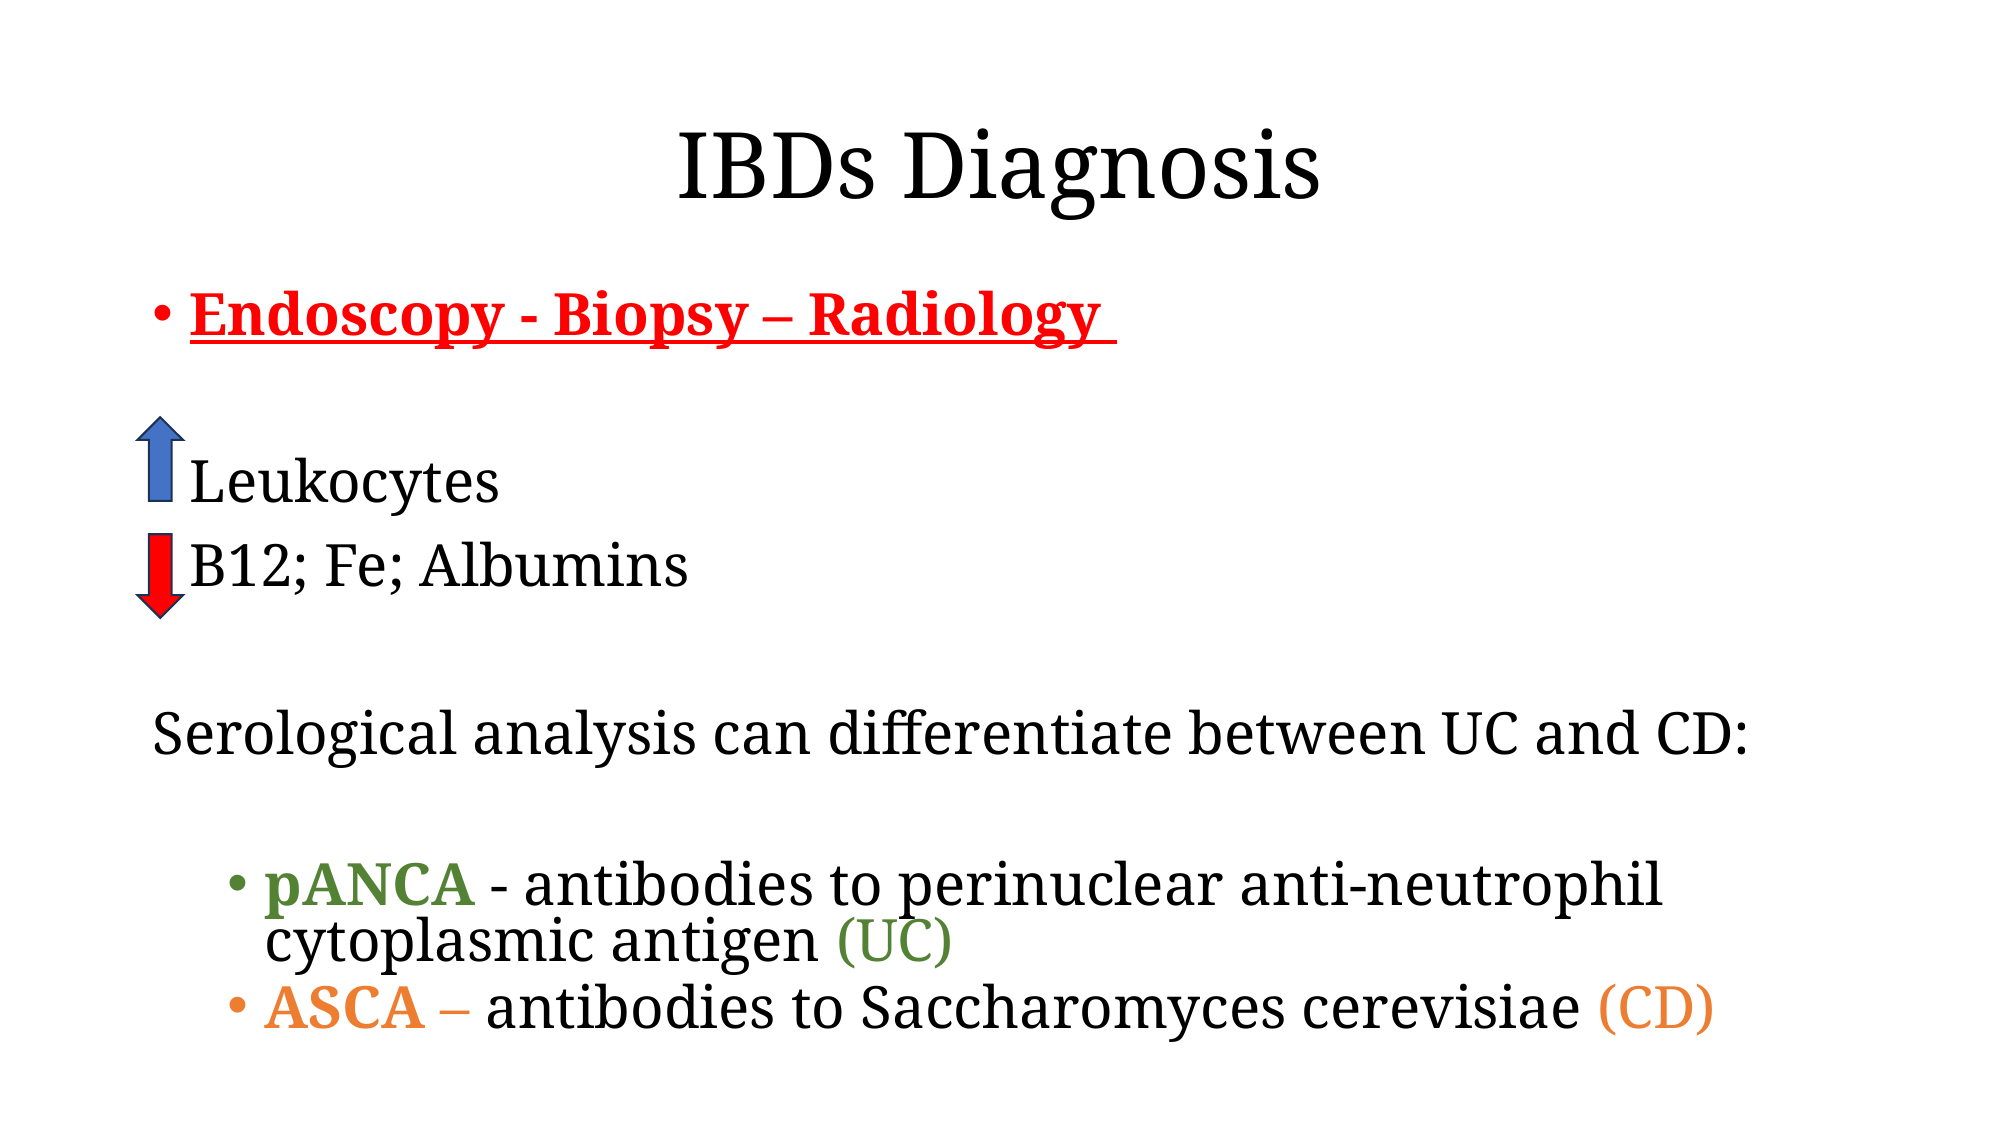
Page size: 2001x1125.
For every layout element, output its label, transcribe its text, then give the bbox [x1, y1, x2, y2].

list Endoscopy - Biopsy – Radiology Leukocytes B12; Fe; Albumins Serological analysis can differentiate between UC and CD: pANCA - antibodies to perinuclear anti-neutrophil cytoplasmic antigen (UC) ASCA – antibodies to Saccharomyces cerevisiae (CD) [137, 277, 1863, 1066]
text_box [134, 533, 186, 620]
title IBDs Diagnosis [137, 59, 1863, 277]
text_box [134, 415, 186, 502]
